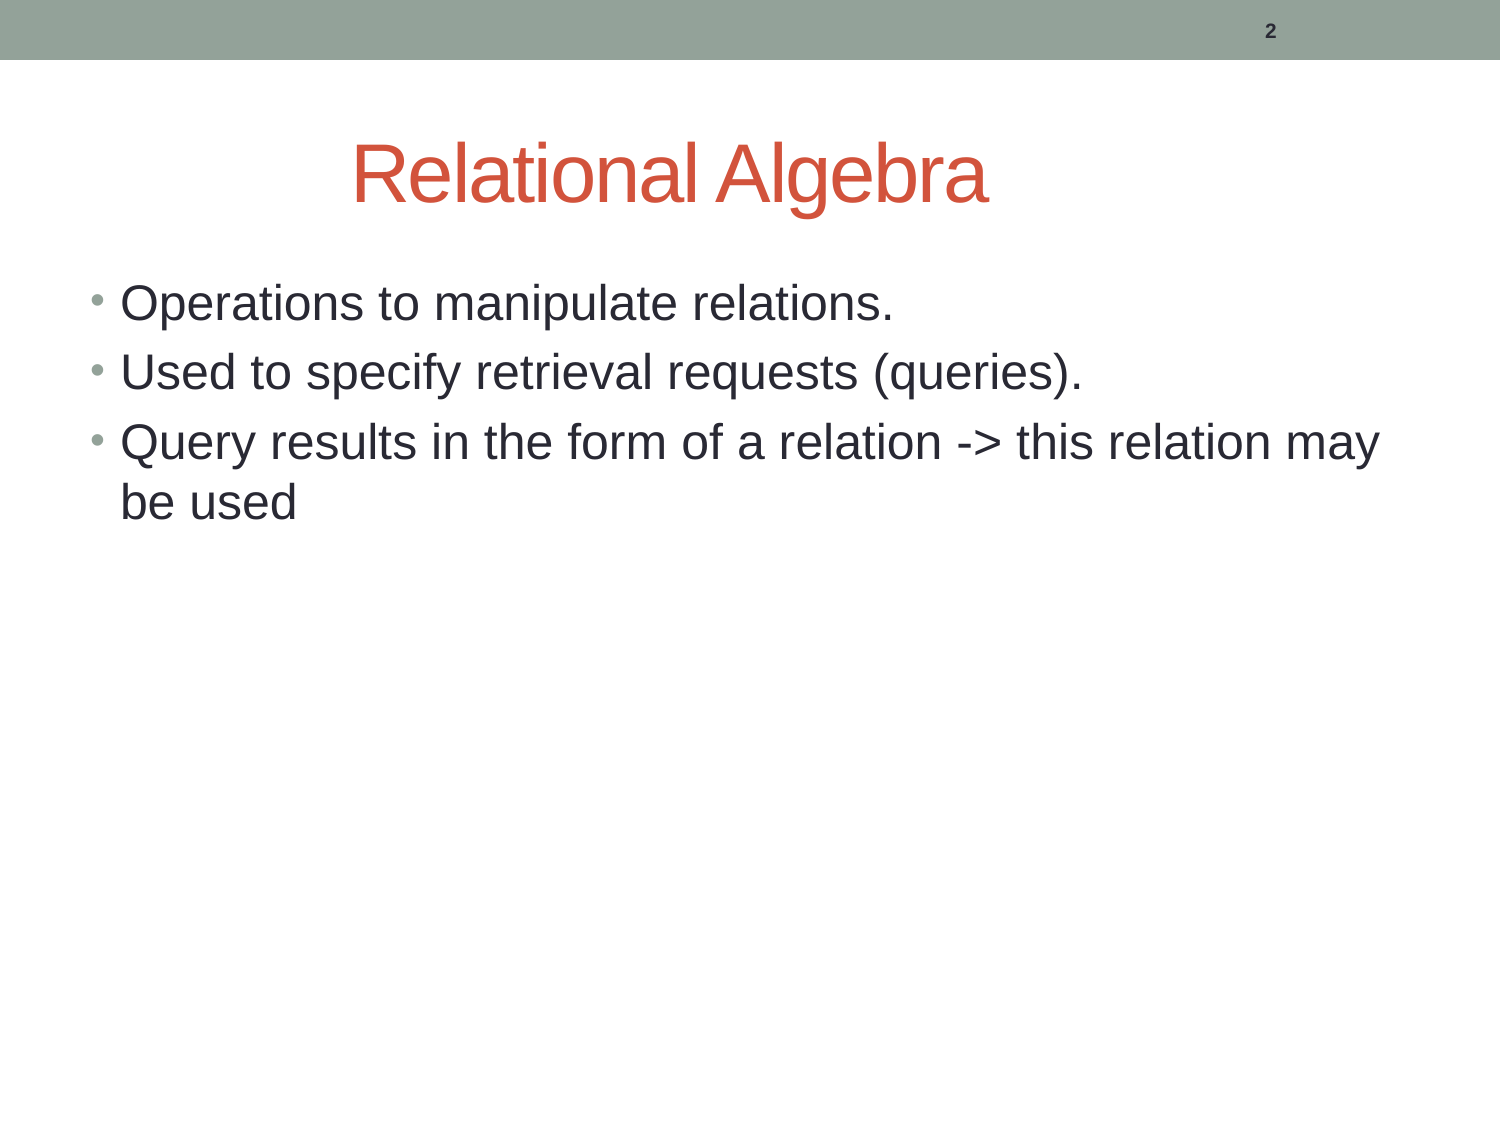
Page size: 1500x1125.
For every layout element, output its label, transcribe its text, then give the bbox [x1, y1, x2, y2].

title Relational Algebra [75, 87, 1425, 250]
list Operations to manipulate relations. Used to specify retrieval requests (queries). Query results in the form of a relation -> this relation may be used [75, 262, 1425, 1063]
slide_number 2 [1250, 3, 1425, 57]
